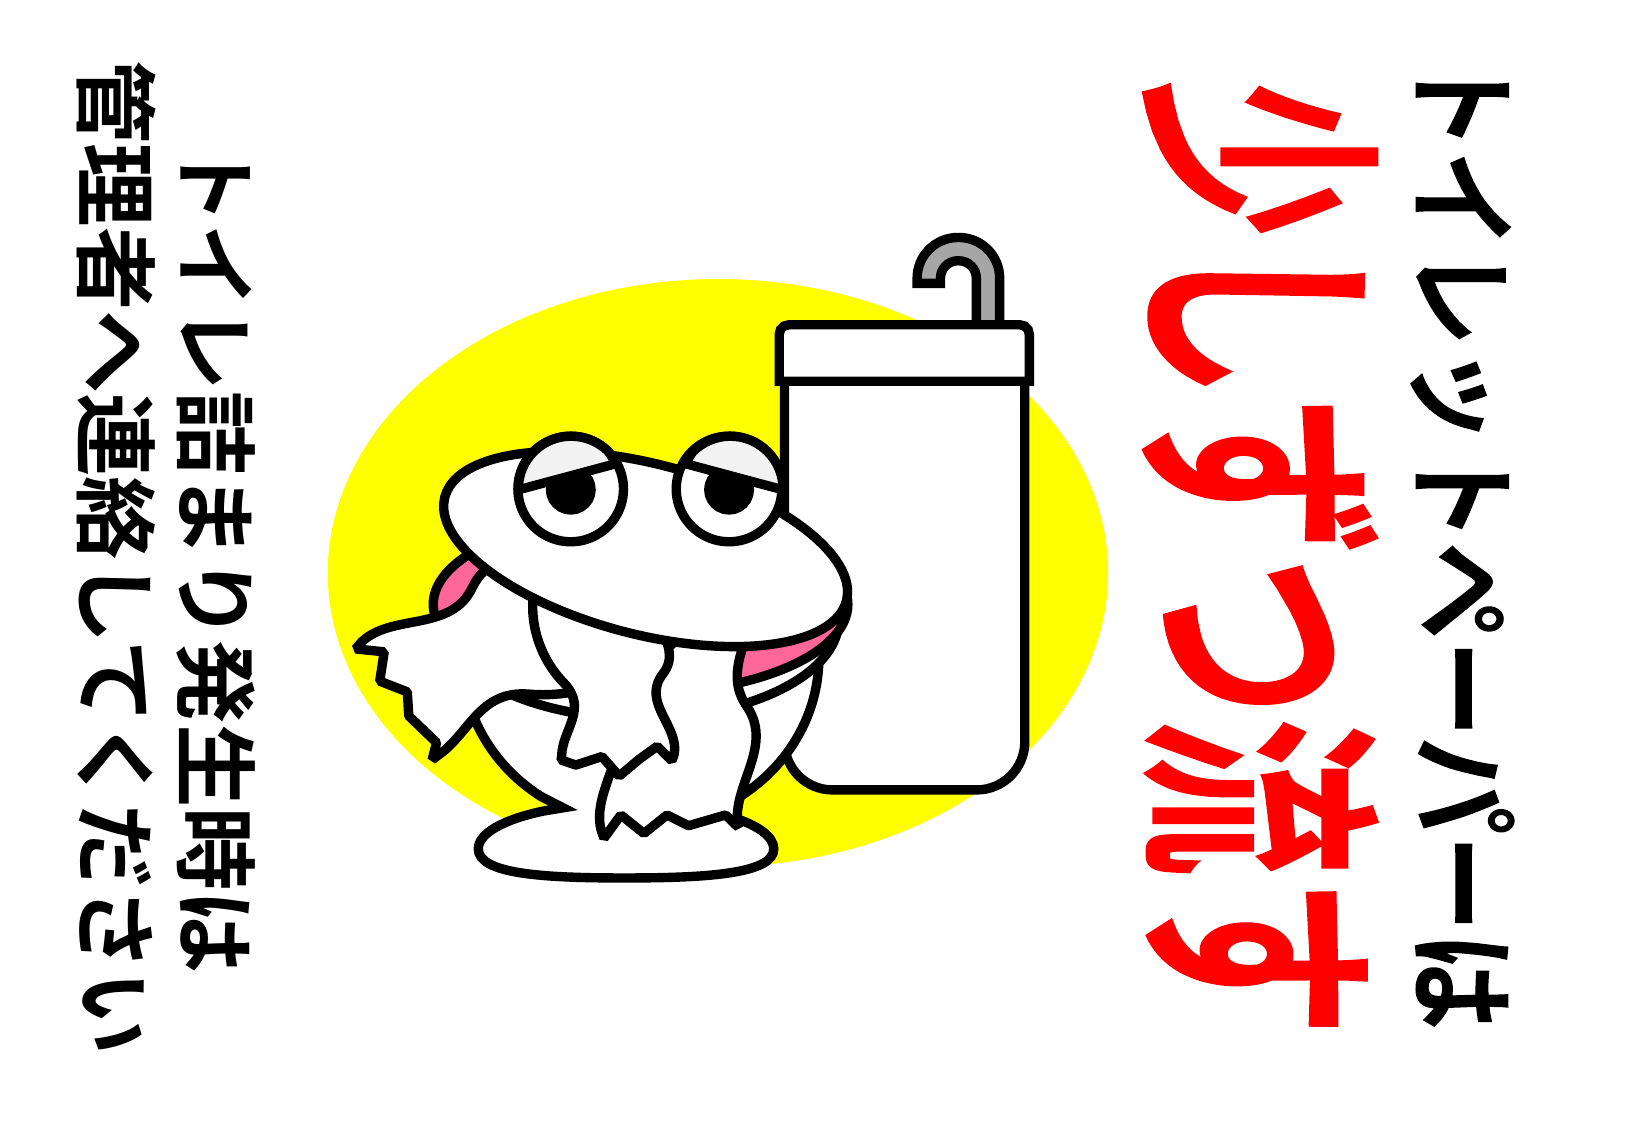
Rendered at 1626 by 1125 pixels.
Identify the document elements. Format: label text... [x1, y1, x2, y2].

text_box トイレ詰まり発生時は 管理者へ連絡してください [42, 42, 275, 1073]
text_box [327, 237, 1109, 879]
